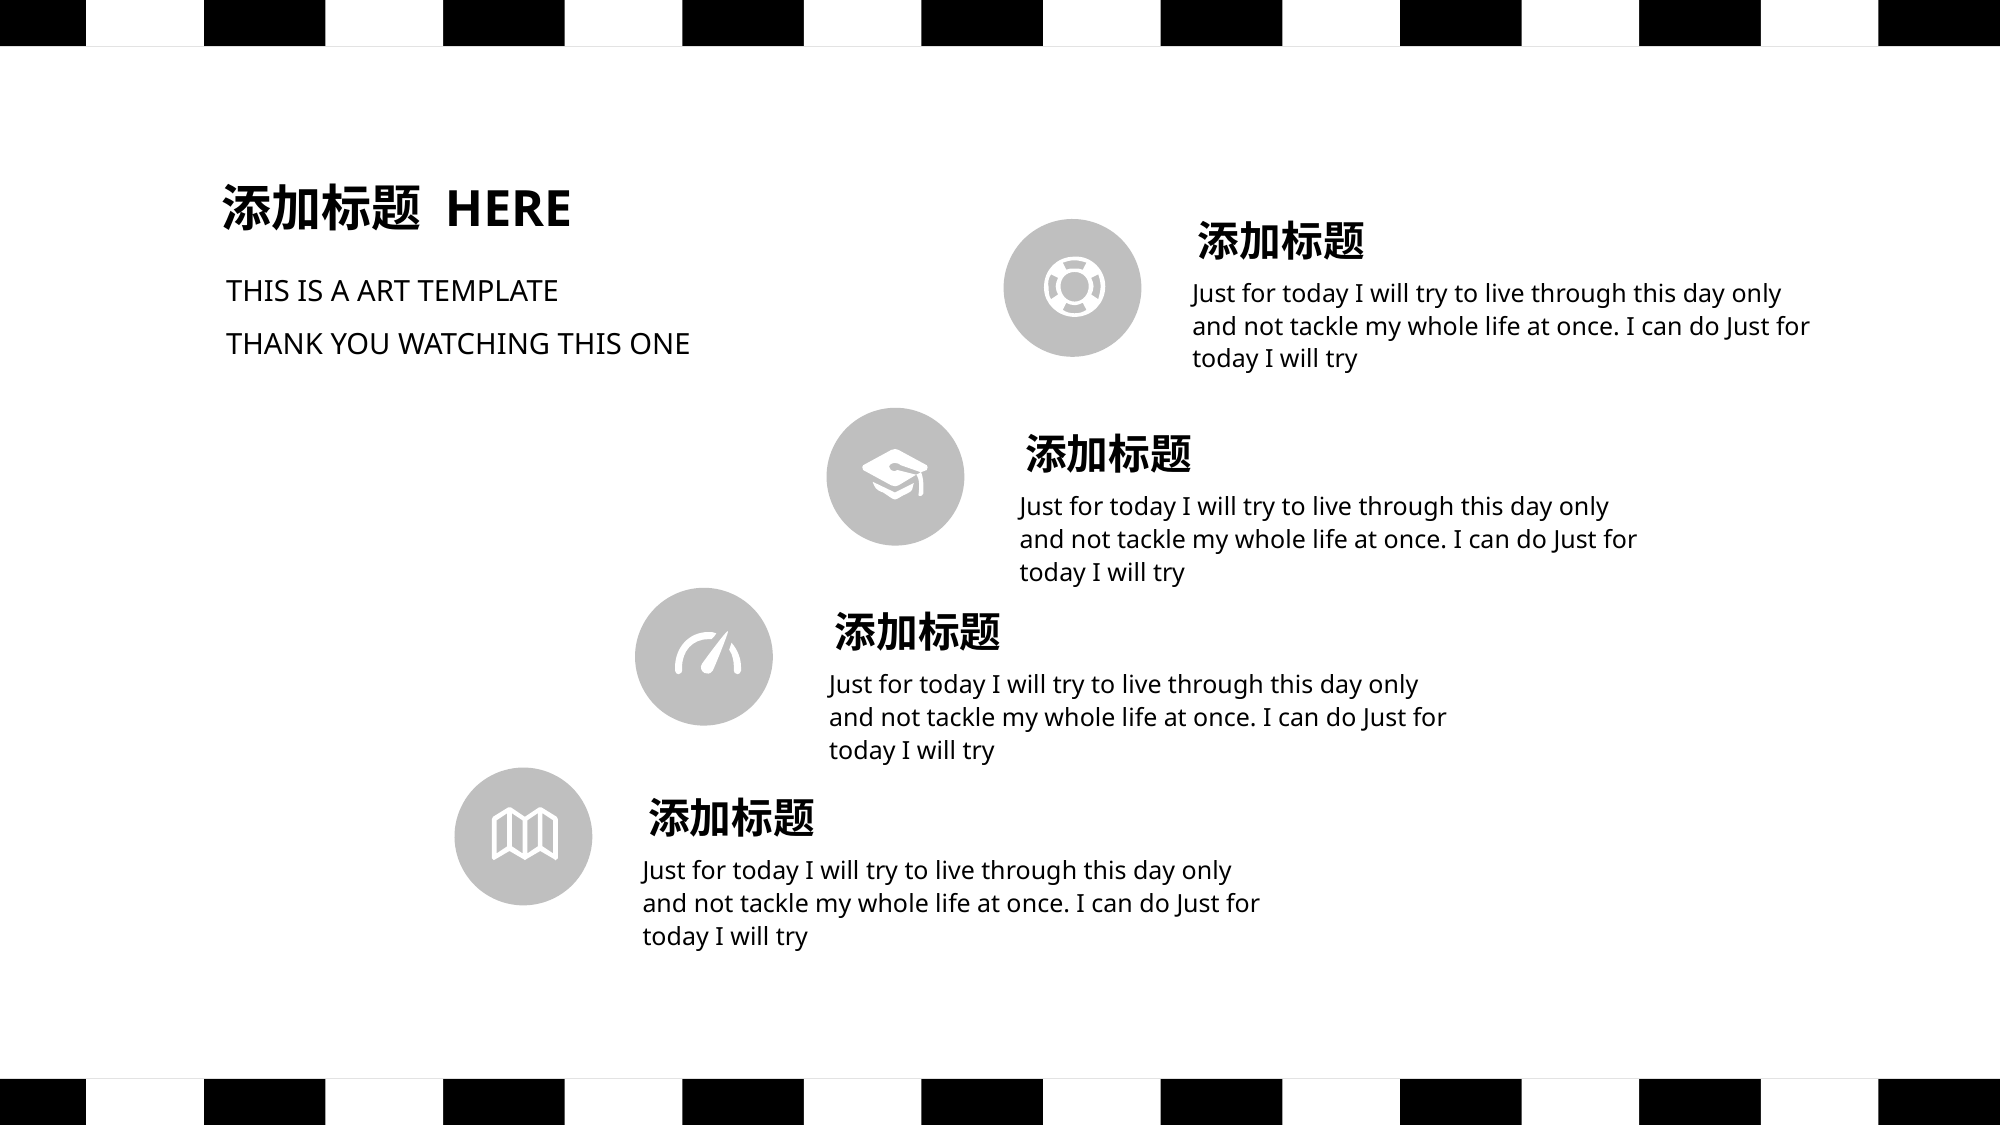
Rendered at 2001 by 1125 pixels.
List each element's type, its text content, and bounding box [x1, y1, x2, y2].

text_box Just for today I will try to live through this day only and not tackle my whole life at once. I can do Just for today I will try [1156, 256, 1849, 391]
text_box 添加标题 HERE [206, 168, 867, 244]
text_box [624, 574, 789, 739]
text_box Just for today I will try to live through this day only and not tackle my whole life at once. I can do Just for today I will try [606, 833, 1313, 969]
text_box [0, 1078, 2000, 1125]
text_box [990, 205, 1155, 371]
text_box THIS IS A ART TEMPLATE THANK YOU WATCHING THIS ONE [211, 247, 824, 368]
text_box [813, 394, 978, 559]
text_box Just for today I will try to live through this day only and not tackle my whole life at once. I can do Just for today I will try [1125, 469, 1691, 604]
text_box Just for today I will try to live through this day only and not tackle my whole life at once. I can do Just for today I will try [1125, 647, 1485, 783]
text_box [0, 0, 2000, 47]
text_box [468, 292, 1125, 843]
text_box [441, 754, 606, 919]
text_box 添加标题 [1125, 409, 1229, 469]
text_box 添加标题 [1161, 196, 1402, 256]
